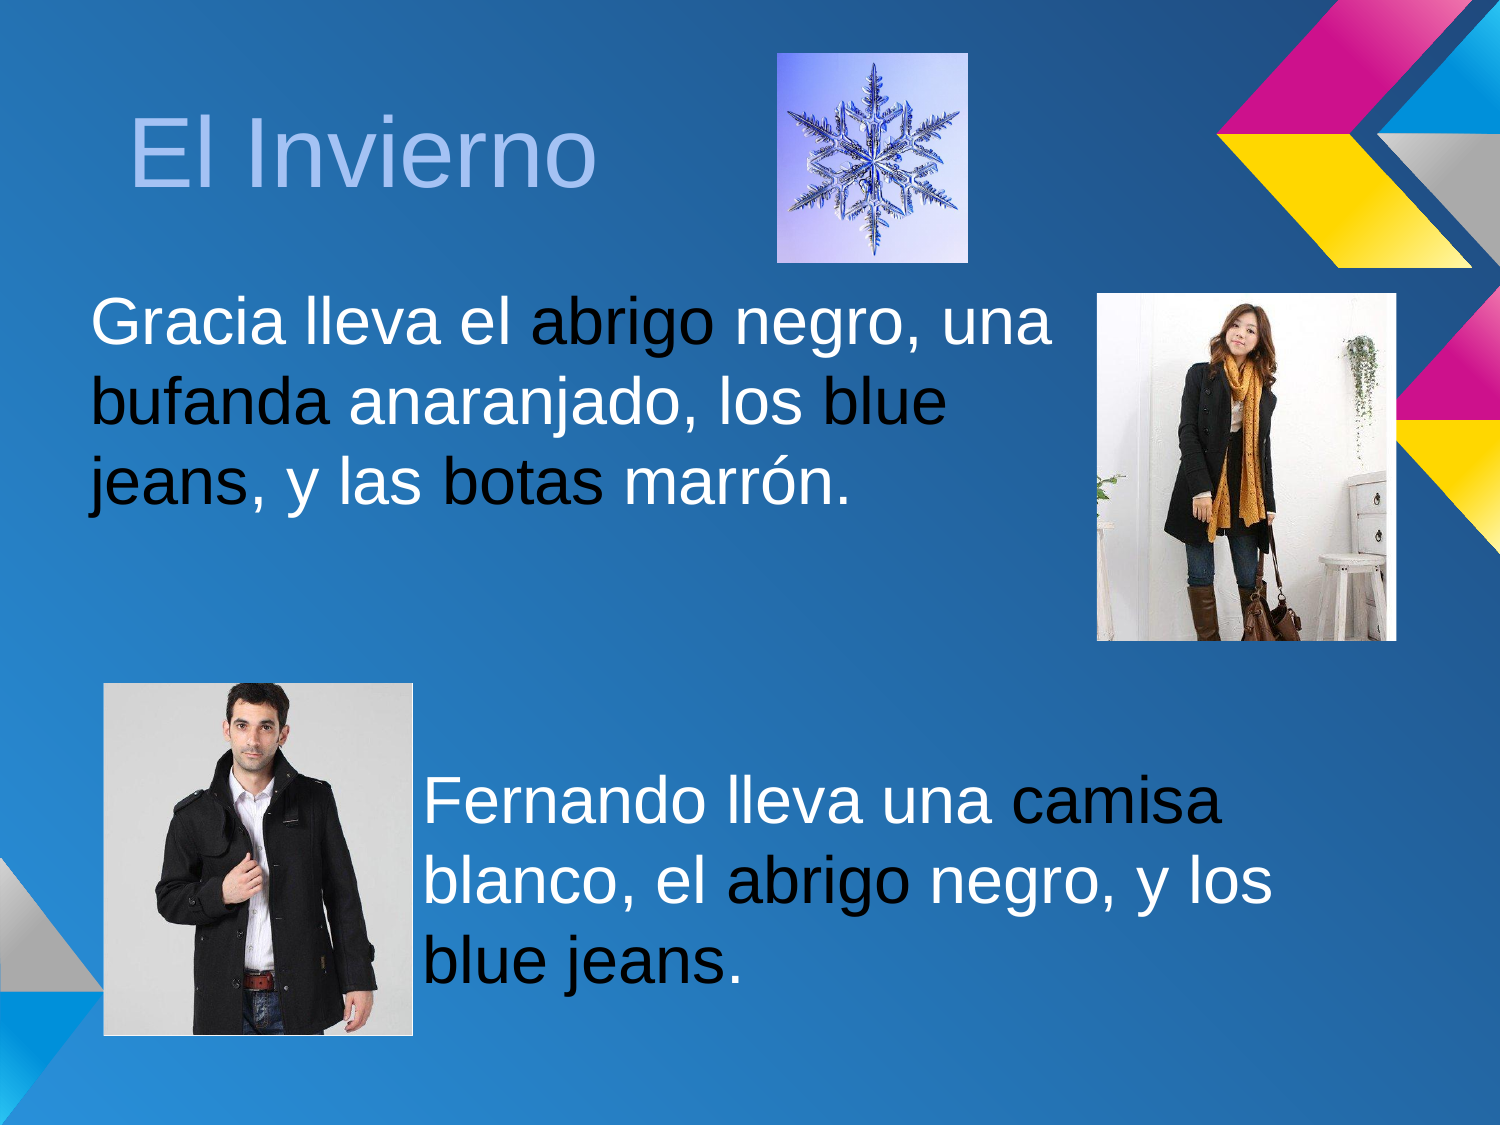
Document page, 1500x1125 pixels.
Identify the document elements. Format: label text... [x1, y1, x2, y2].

list Gracia lleva el abrigo negro, una bufanda anaranjado, los blue jeans, y las botas marrón. Fernando lleva una camisa blanco, el abrigo negro, y los blue jeans. [74, 262, 1426, 1013]
text_box [1096, 293, 1397, 641]
text_box [103, 683, 413, 1036]
text_box [777, 53, 968, 263]
title El Invierno [74, 4, 1204, 223]
